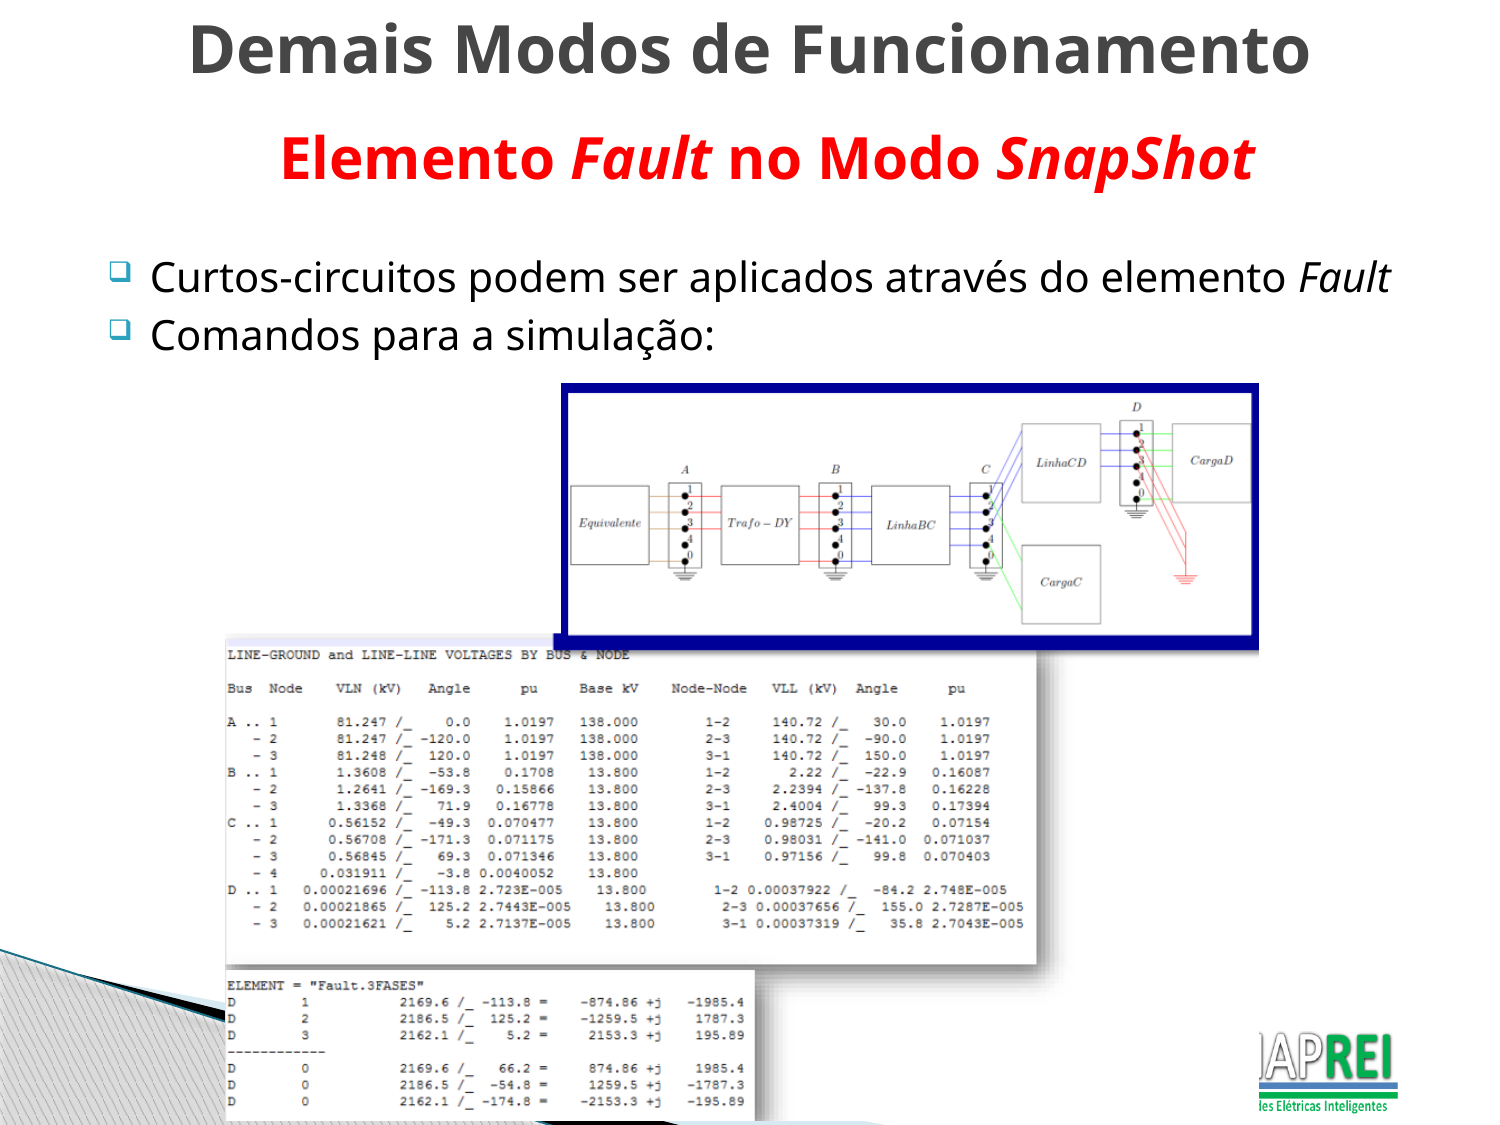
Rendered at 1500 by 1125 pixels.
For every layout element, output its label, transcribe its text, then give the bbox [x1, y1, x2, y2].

list Curtos-circuitos podem ser aplicados através do elemento Fault Comandos para a simulação: [75, 243, 1471, 965]
picture [1260, 1031, 1399, 1114]
text_box Demais Modos de Funcionamento [0, 0, 1500, 114]
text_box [206, 382, 1260, 1121]
text_box Elemento Fault no Modo SnapShot [17, 114, 1500, 199]
